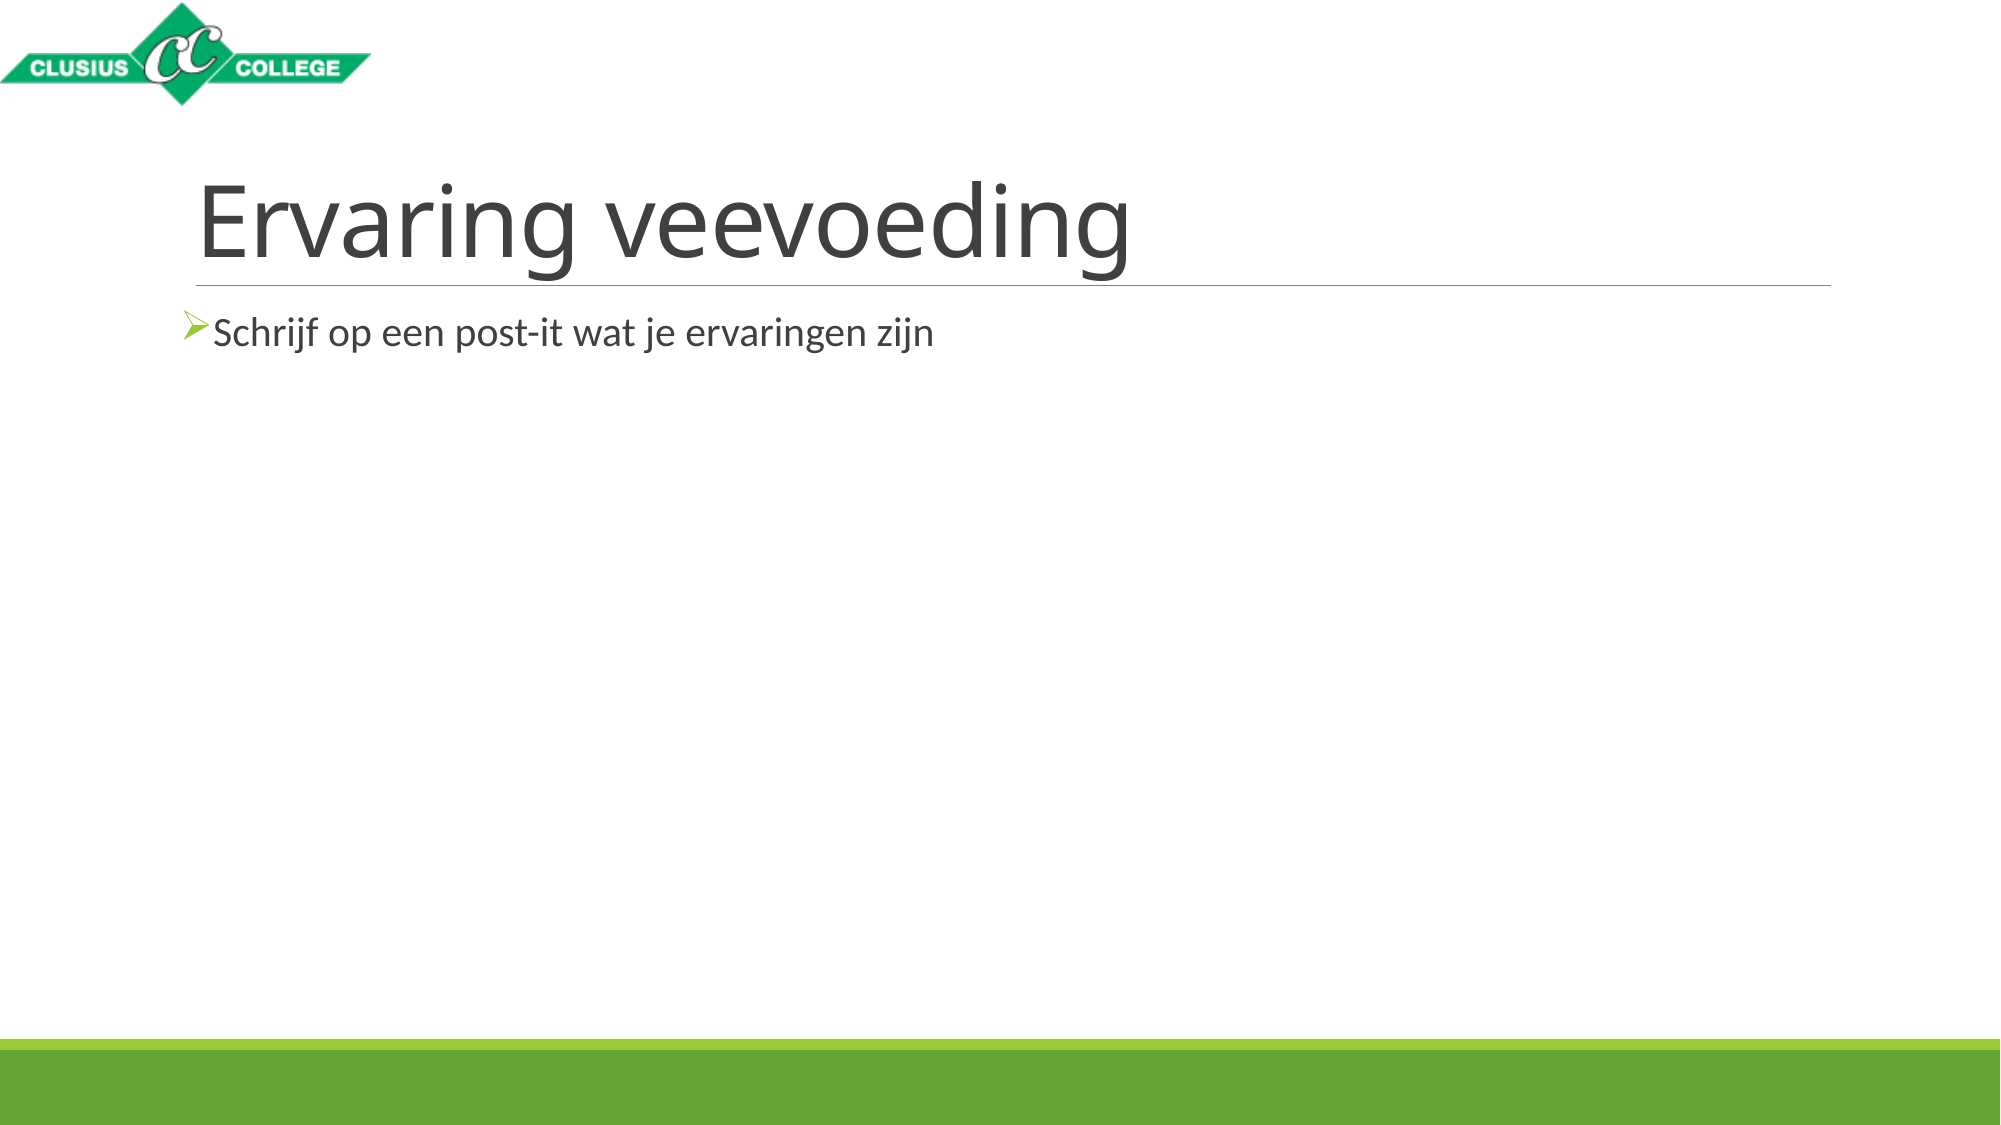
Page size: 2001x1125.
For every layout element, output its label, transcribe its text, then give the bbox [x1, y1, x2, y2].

list Schrijf op een post-it wat je ervaringen zijn [180, 302, 1830, 963]
picture [0, 1, 371, 108]
title Ervaring veevoeding [180, 47, 1830, 285]
